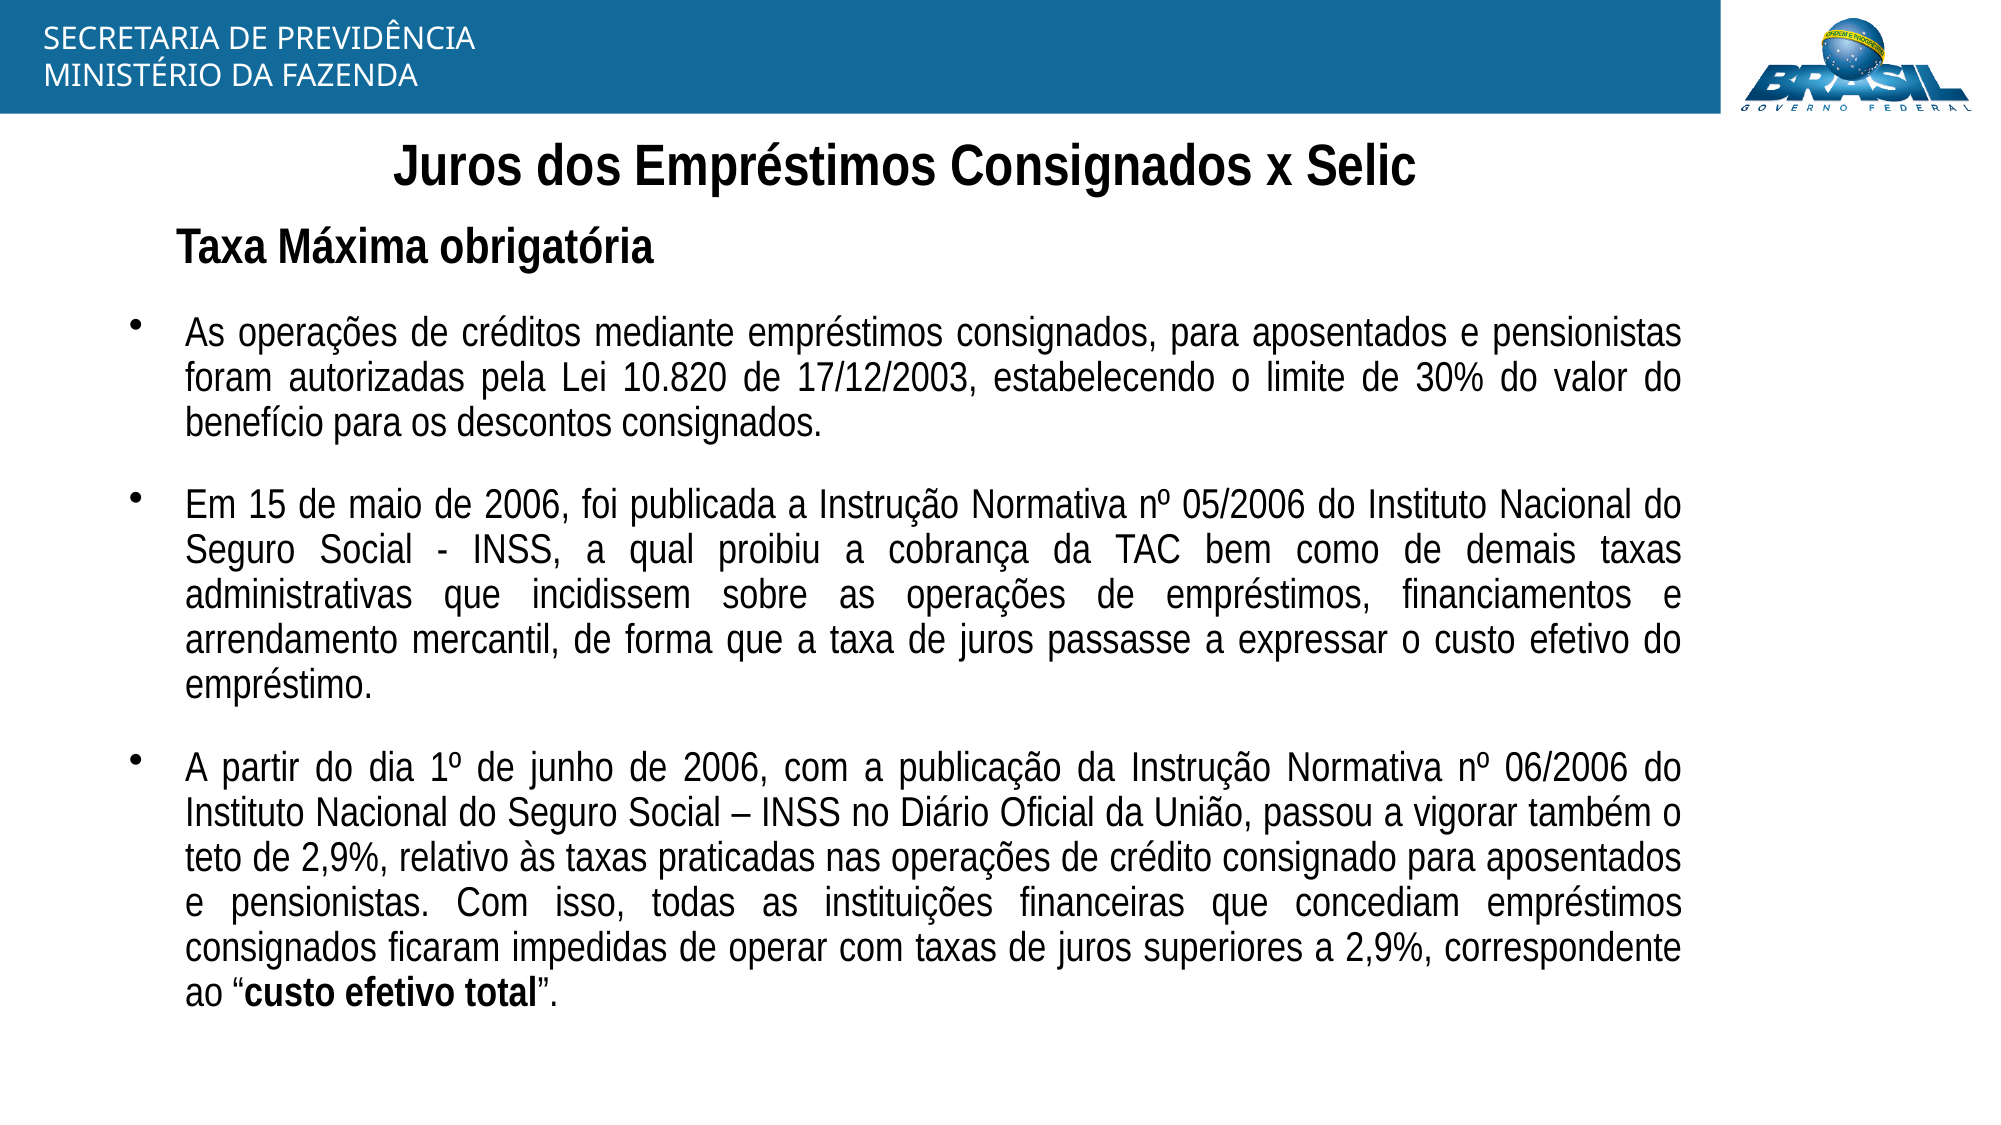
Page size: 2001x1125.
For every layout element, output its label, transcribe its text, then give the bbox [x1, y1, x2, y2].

text_box Juros dos Empréstimos Consignados x Selic [211, 121, 1600, 204]
text_box Taxa Máxima obrigatória [161, 198, 788, 289]
text_box As operações de créditos mediante empréstimos consignados, para aposentados e pensionistas foram autorizadas pela Lei 10.820 de 17/12/2003, estabelecendo o limite de 30% do valor do benefício para os descontos consignados. Em 15 de maio de 2006, foi publicada a Instrução Normativa nº 05/2006 do Instituto Nacional do Seguro Social - INSS, a qual proibiu a cobrança da TAC bem como de demais taxas administrativas que incidissem sobre as operações de empréstimos, financiamentos e arrendamento mercantil, de forma que a taxa de juros passasse a expressar o custo efetivo do empréstimo. A partir do dia 1º de junho de 2006, com a publicação da Instrução Normativa nº 06/2006 do Instituto Nacional do Seguro Social – INSS no Diário Oficial da União, passou a vigorar também o teto de 2,9%, relativo às taxas praticadas nas operações de crédito consignado para aposentados e pensionistas. Com isso, todas as instituições financeiras que concediam empréstimos consignados ficaram impedidas de operar com taxas de juros superiores a 2,9%, correspondente ao “custo efetivo total”. [114, 302, 1697, 1083]
picture [1741, 18, 1972, 111]
